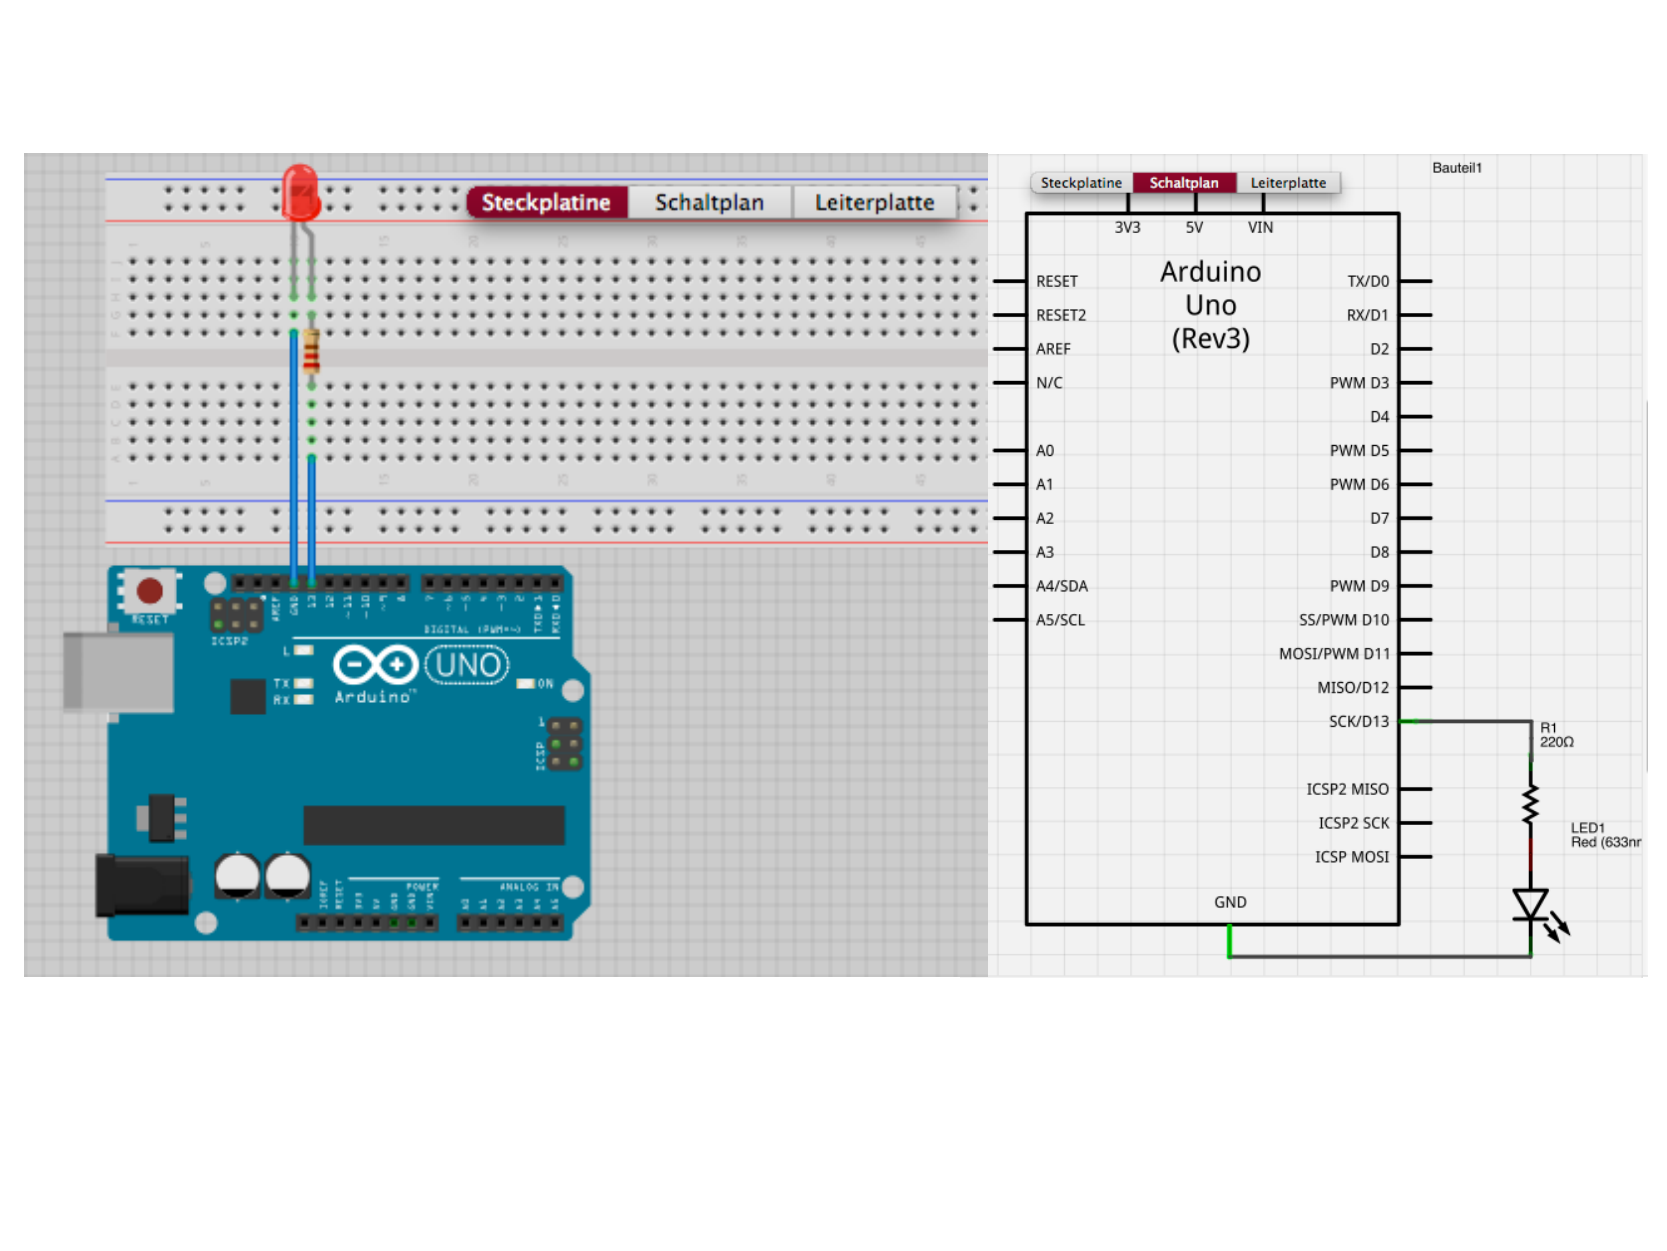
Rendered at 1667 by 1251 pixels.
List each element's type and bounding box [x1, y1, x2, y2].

text_box [24, 152, 1649, 978]
